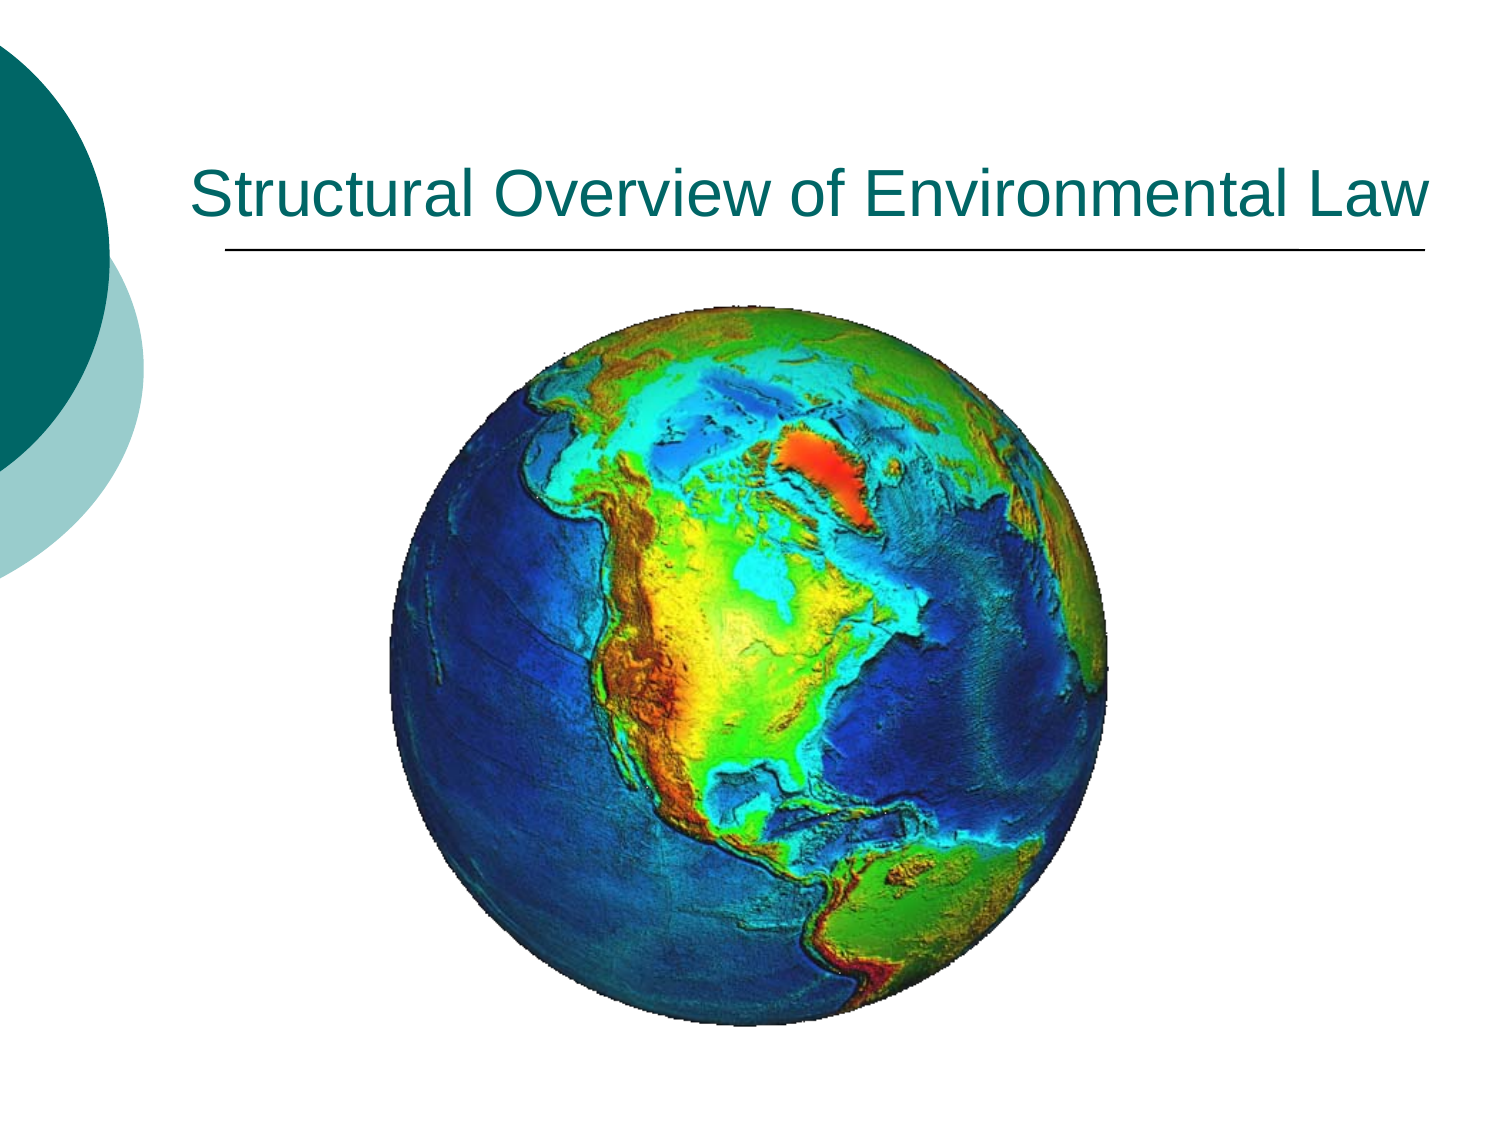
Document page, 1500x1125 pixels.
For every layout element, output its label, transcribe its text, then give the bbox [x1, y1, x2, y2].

picture [349, 237, 1163, 1029]
title Structural Overview of Environmental Law [174, 49, 1450, 237]
